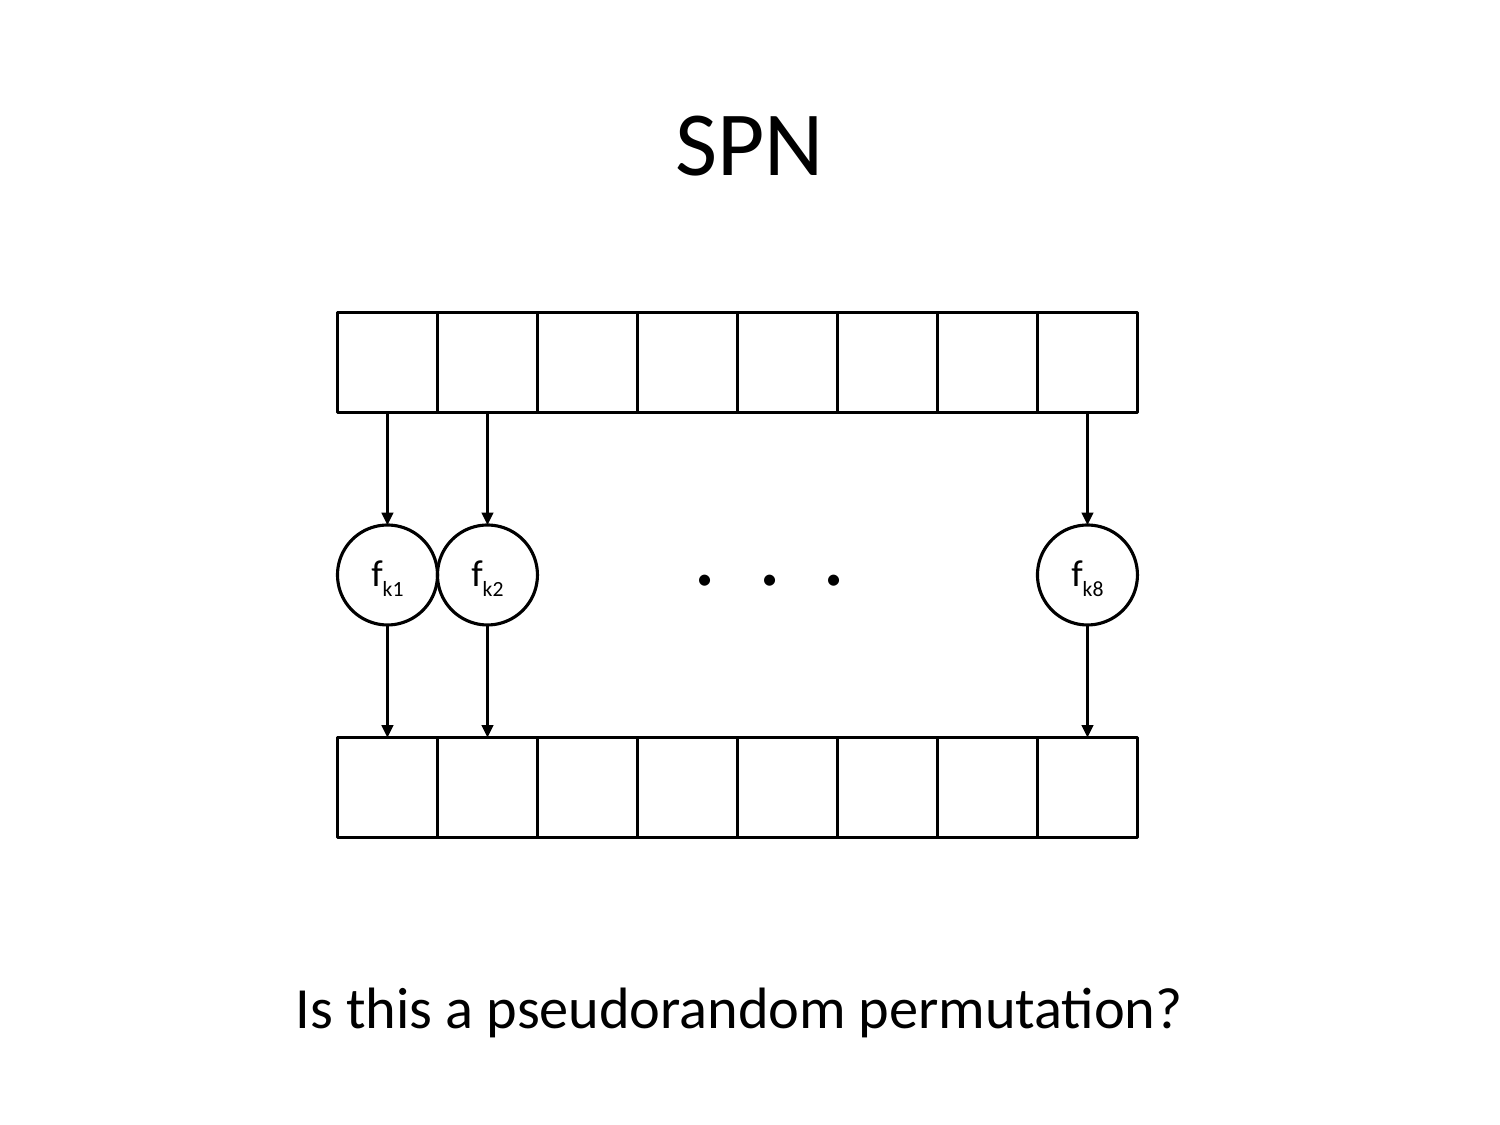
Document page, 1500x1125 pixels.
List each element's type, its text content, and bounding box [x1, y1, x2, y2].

text_box [437, 737, 537, 838]
text_box Is this a pseudorandom permutation? [281, 962, 1198, 1048]
text_box [937, 737, 1037, 838]
text_box [437, 312, 537, 413]
text_box [1037, 737, 1138, 838]
text_box [337, 312, 437, 413]
text_box [937, 312, 1037, 413]
text_box [837, 312, 937, 413]
text_box . . . [678, 486, 862, 611]
text_box [837, 737, 937, 838]
text_box [637, 737, 737, 838]
title SPN [75, 45, 1425, 233]
text_box [537, 312, 637, 413]
text_box [737, 737, 837, 838]
text_box [337, 737, 437, 838]
text_box fk8 [1036, 524, 1139, 626]
text_box [637, 312, 737, 413]
text_box fk2 [436, 524, 539, 626]
text_box [1037, 312, 1138, 413]
text_box [737, 312, 837, 413]
text_box [537, 737, 637, 838]
text_box fk1 [336, 524, 437, 626]
